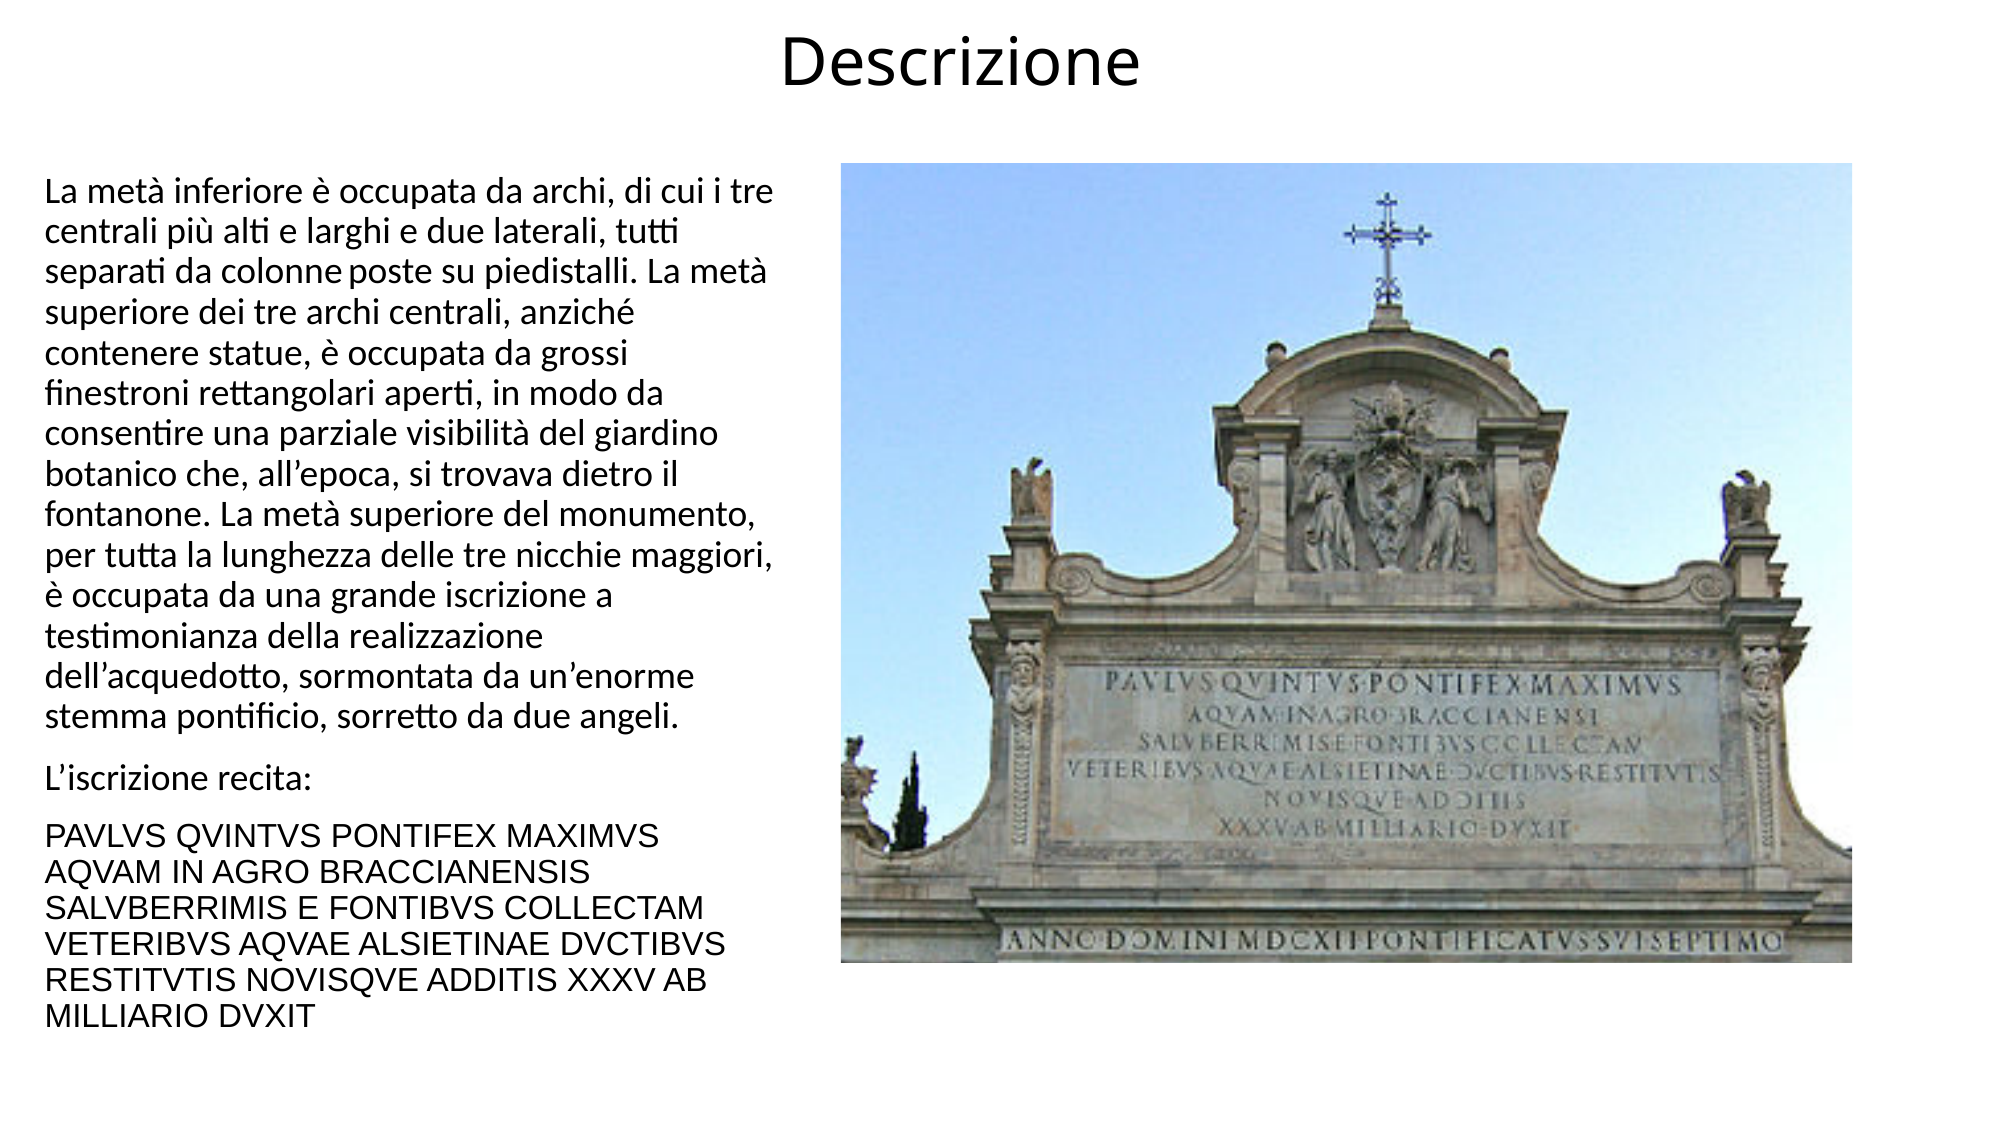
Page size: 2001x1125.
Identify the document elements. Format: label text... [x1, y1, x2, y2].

title Descrizione [638, 0, 1284, 108]
picture [840, 163, 1853, 963]
list La metà inferiore è occupata da archi, di cui i tre centrali più alti e larghi e due laterali, tutti separati da colonne poste su piedistalli. La metà superiore dei tre archi centrali, anziché contenere statue, è occupata da grossi finestroni rettangolari aperti, in modo da consentire una parziale visibilità del giardino botanico che, all’epoca, si trovava dietro il fontanone. La metà superiore del monumento, per tutta la lunghezza delle tre nicchie maggiori, è occupata da una grande iscrizione a testimonianza della realizzazione dell’acquedotto, sormontata da un’enorme stemma pontificio, sorretto da due angeli. L’iscrizione recita: PAVLVS QVINTVS PONTIFEX MAXIMVS AQVAM IN AGRO BRACCIANENSIS SALVBERRIMIS E FONTIBVS COLLECTAM VETERIBVS AQVAE ALSIETINAE DVCTIBVS RESTITVTIS NOVISQVE ADDITIS XXXV AB MILLIARIO DVXIT [29, 163, 795, 1053]
